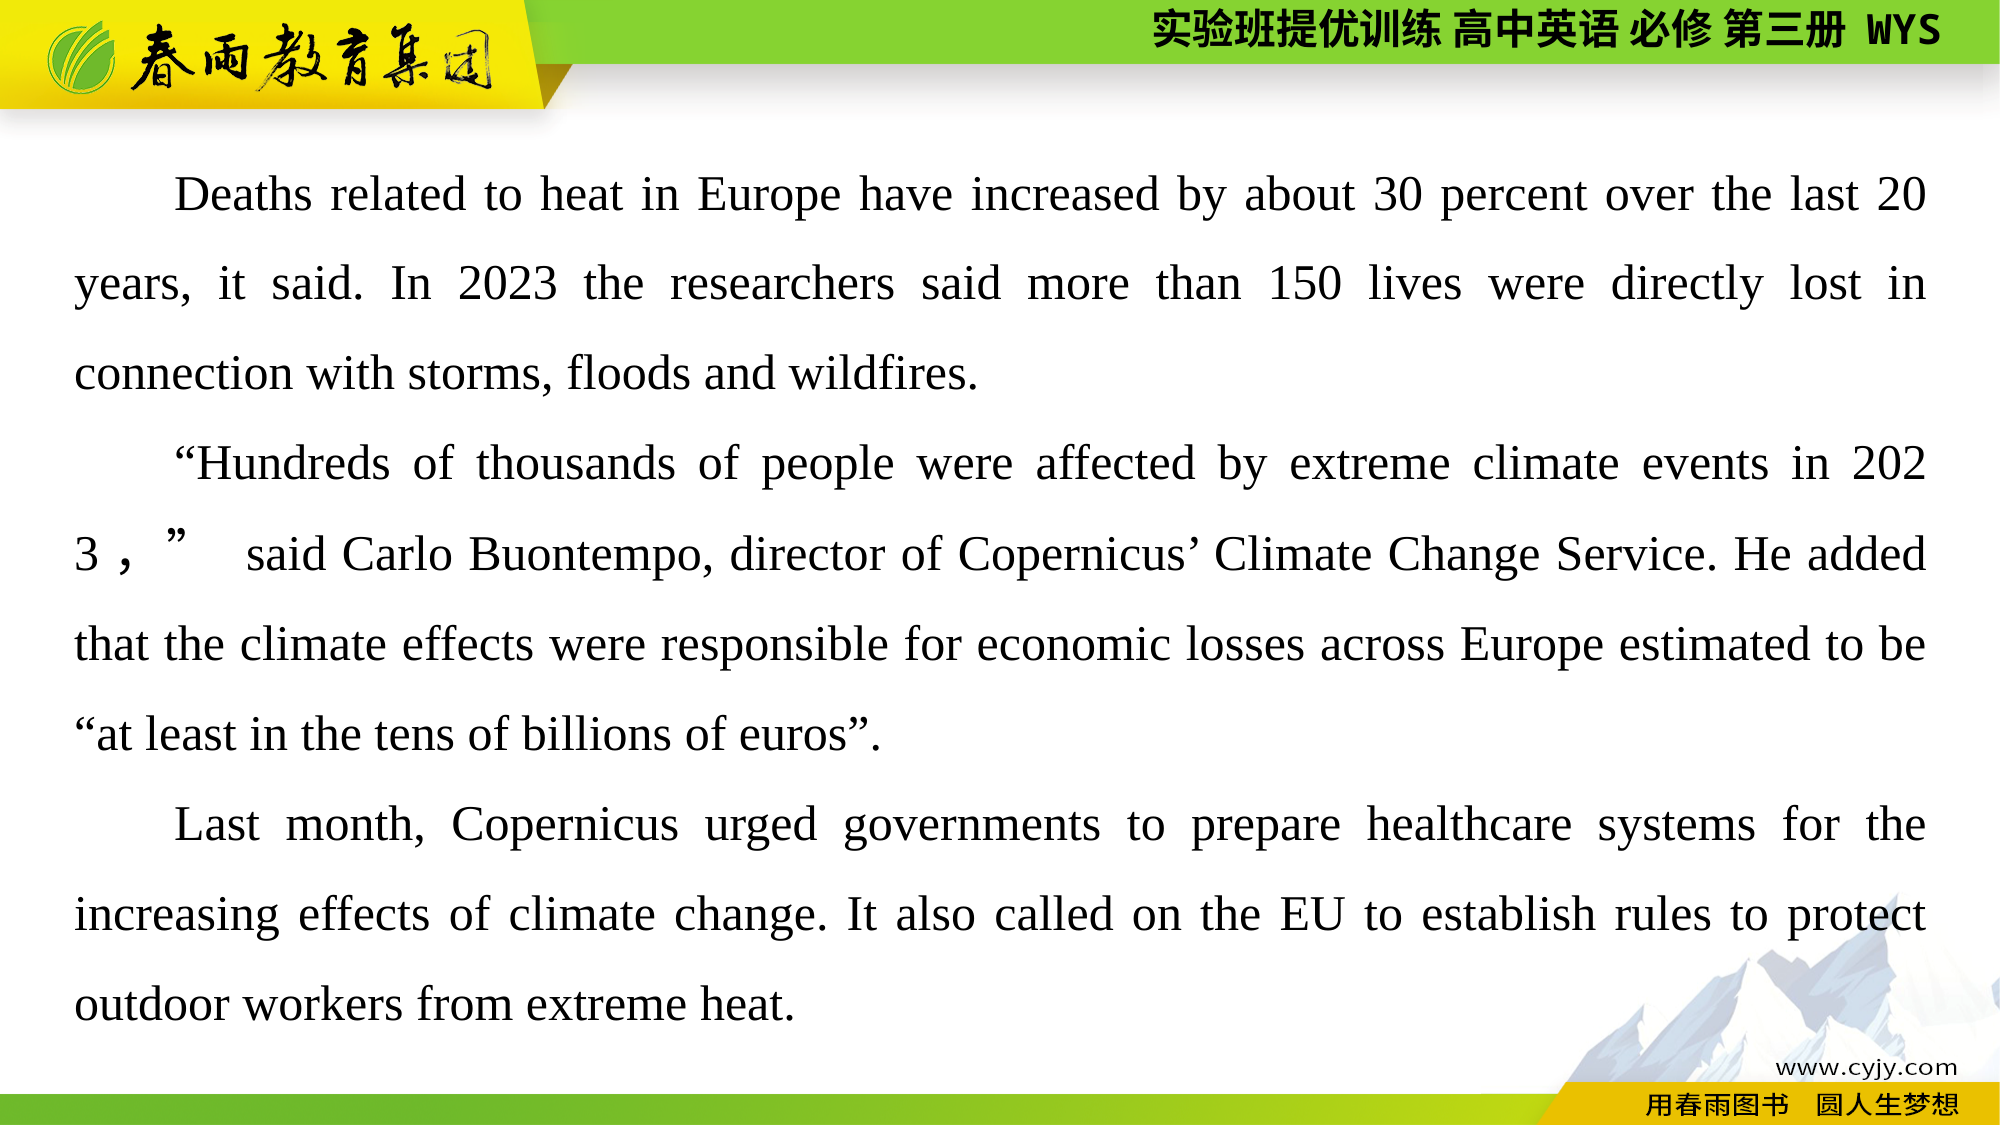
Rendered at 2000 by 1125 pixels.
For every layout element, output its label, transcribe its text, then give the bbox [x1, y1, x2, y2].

list Deaths related to heat in Europe have increased by about 30 percent over the last 20 years, it said. In 2023 the researchers said more than 150 lives were directly lost in connection with storms, floods and wildfires. “Hundreds of thousands of people were affected by extreme climate events in 2023，” said Carlo Buontempo, director of Copernicus’ Climate Change Service. He added that the climate effects were responsible for economic losses across Europe estimated to be “at least in the tens of billions of euros”. Last month, Copernicus urged governments to prepare healthcare systems for the increasing effects of climate change. It also called on the EU to establish rules to protect outdoor workers from extreme heat. [59, 122, 1944, 1036]
picture [0, 0, 2000, 1125]
